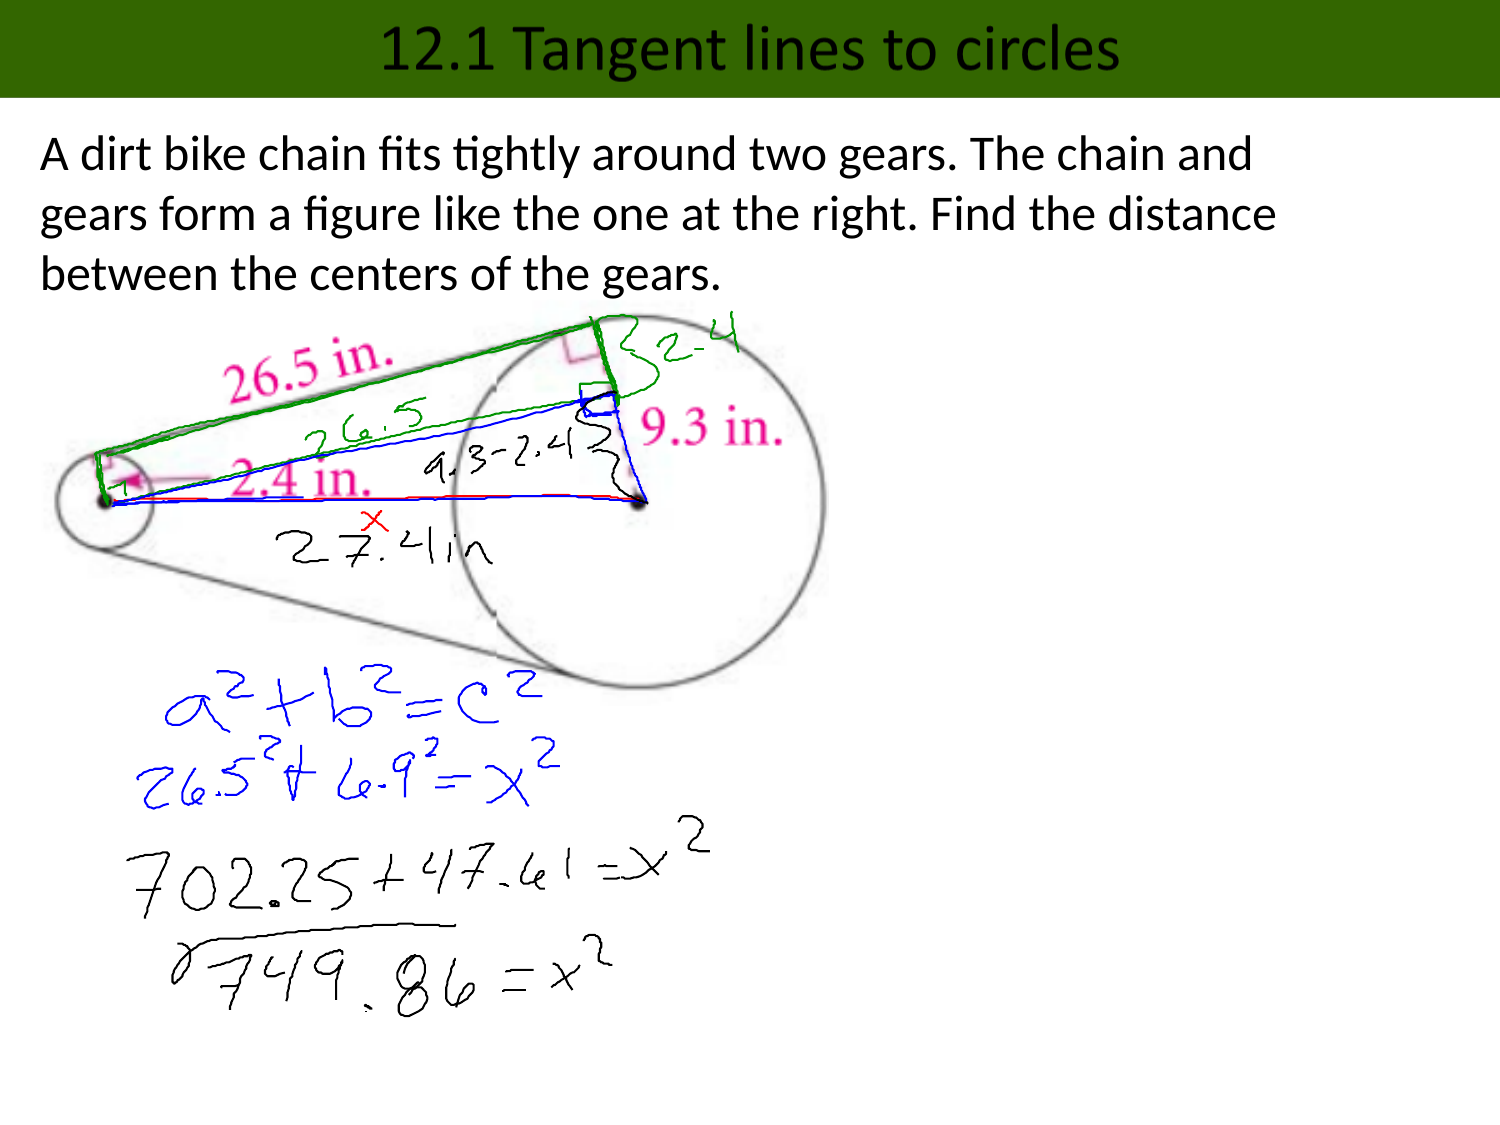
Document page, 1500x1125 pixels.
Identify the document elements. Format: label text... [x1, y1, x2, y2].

text_box [466, 873, 476, 890]
text_box [220, 984, 239, 989]
text_box [281, 857, 312, 902]
text_box [566, 847, 570, 879]
text_box [582, 934, 613, 966]
text_box [269, 900, 280, 907]
text_box [337, 757, 371, 800]
text_box [314, 949, 344, 1000]
text_box [171, 922, 457, 985]
text_box [221, 763, 249, 796]
text_box [437, 775, 472, 779]
text_box [286, 773, 300, 801]
text_box [377, 783, 386, 788]
text_box [136, 766, 174, 810]
text_box [435, 785, 455, 789]
text_box [468, 842, 495, 870]
text_box [397, 981, 429, 1017]
text_box [511, 768, 522, 784]
text_box [181, 866, 216, 911]
picture [40, 299, 829, 706]
text_box [422, 851, 437, 874]
text_box [181, 767, 205, 806]
text_box [209, 714, 231, 733]
text_box [486, 785, 510, 804]
text_box [332, 714, 372, 727]
text_box [438, 849, 453, 894]
text_box [464, 714, 499, 724]
text_box [565, 964, 581, 978]
text_box [550, 978, 564, 989]
text_box [531, 736, 560, 769]
text_box [396, 954, 426, 990]
text_box [207, 954, 252, 1010]
text_box [520, 852, 545, 890]
text_box [678, 815, 710, 852]
text_box [264, 956, 286, 978]
text_box [286, 744, 302, 770]
text_box [603, 876, 621, 880]
text_box [485, 765, 530, 807]
text_box [649, 851, 667, 868]
list A dirt bike chain fits tightly around two gears. The chain and gears form a figure like the one at the right. Find the distance between the centers of the gears. [24, 136, 1375, 325]
text_box [499, 883, 509, 887]
text_box [364, 1004, 373, 1010]
text_box [283, 770, 317, 774]
text_box [424, 736, 439, 757]
text_box [461, 870, 484, 874]
text_box [285, 950, 303, 1002]
text_box [385, 853, 392, 879]
text_box [229, 858, 263, 910]
picture [0, 0, 1500, 128]
text_box [317, 865, 352, 911]
text_box [259, 735, 281, 761]
text_box [393, 751, 415, 798]
text_box [233, 757, 255, 764]
text_box [136, 891, 155, 919]
text_box [373, 879, 404, 885]
text_box [629, 846, 660, 876]
text_box [406, 714, 432, 719]
text_box [330, 858, 359, 867]
text_box [505, 969, 534, 973]
text_box [126, 851, 170, 890]
text_box [165, 714, 197, 726]
text_box [445, 957, 475, 1008]
text_box [621, 863, 651, 880]
text_box [552, 963, 574, 991]
text_box [285, 714, 291, 727]
text_box [597, 864, 618, 868]
